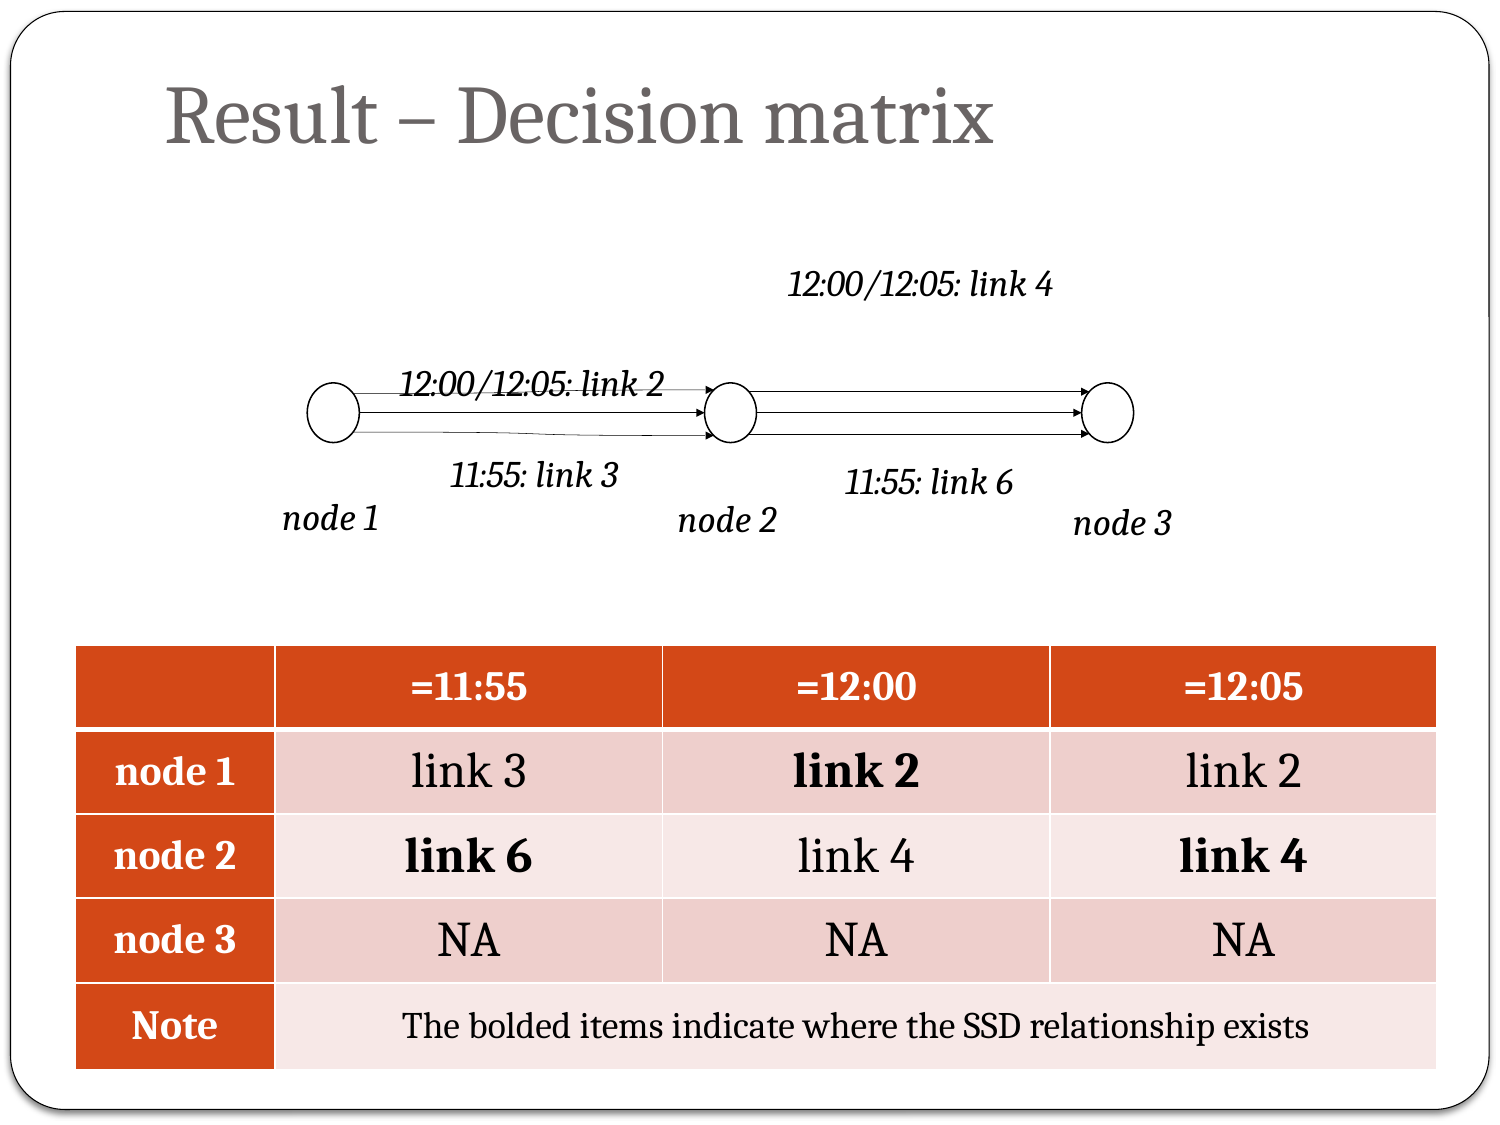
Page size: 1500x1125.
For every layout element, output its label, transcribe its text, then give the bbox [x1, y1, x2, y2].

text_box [174, 220, 1256, 597]
title Result – Decision matrix [150, 45, 1425, 175]
